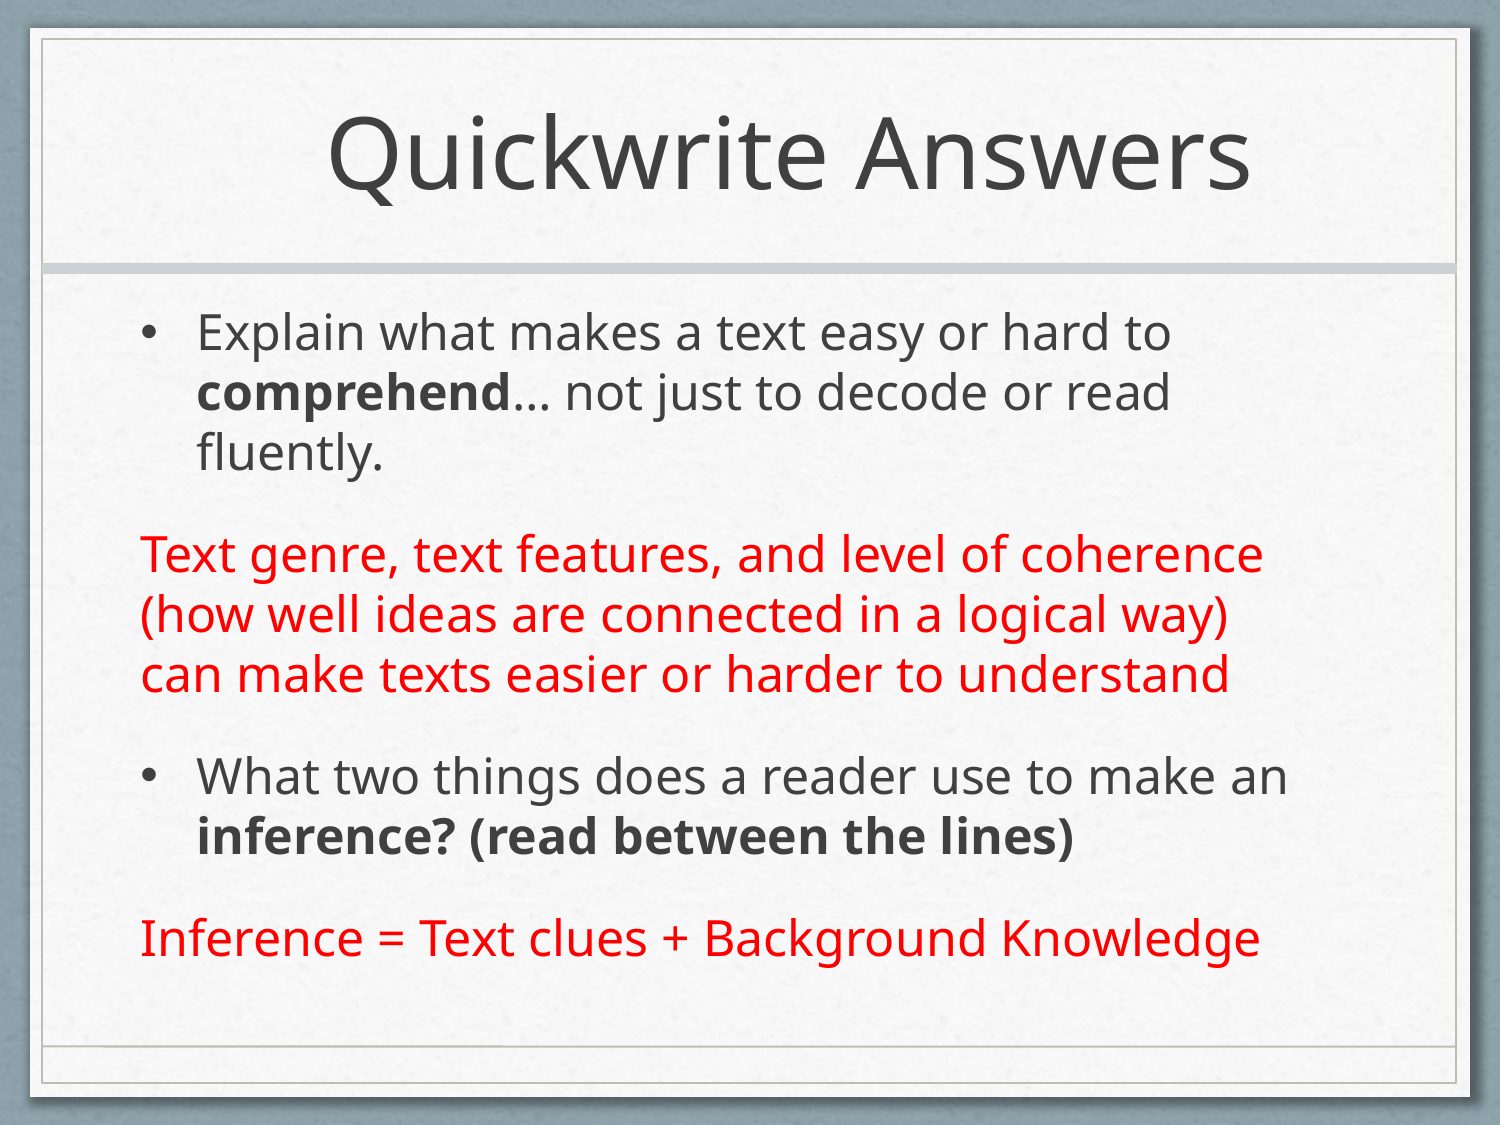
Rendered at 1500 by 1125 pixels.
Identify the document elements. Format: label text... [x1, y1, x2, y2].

picture [30, 28, 1470, 1097]
title Quickwrite Answers [144, 40, 1435, 260]
list Explain what makes a text easy or hard to comprehend… not just to decode or read fluently. Text genre, text features, and level of coherence (how well ideas are connected in a logical way) can make texts easier or harder to understand What two things does a reader use to make an inference? (read between the lines) Inference = Text clues + Background Knowledge [125, 293, 1331, 1031]
